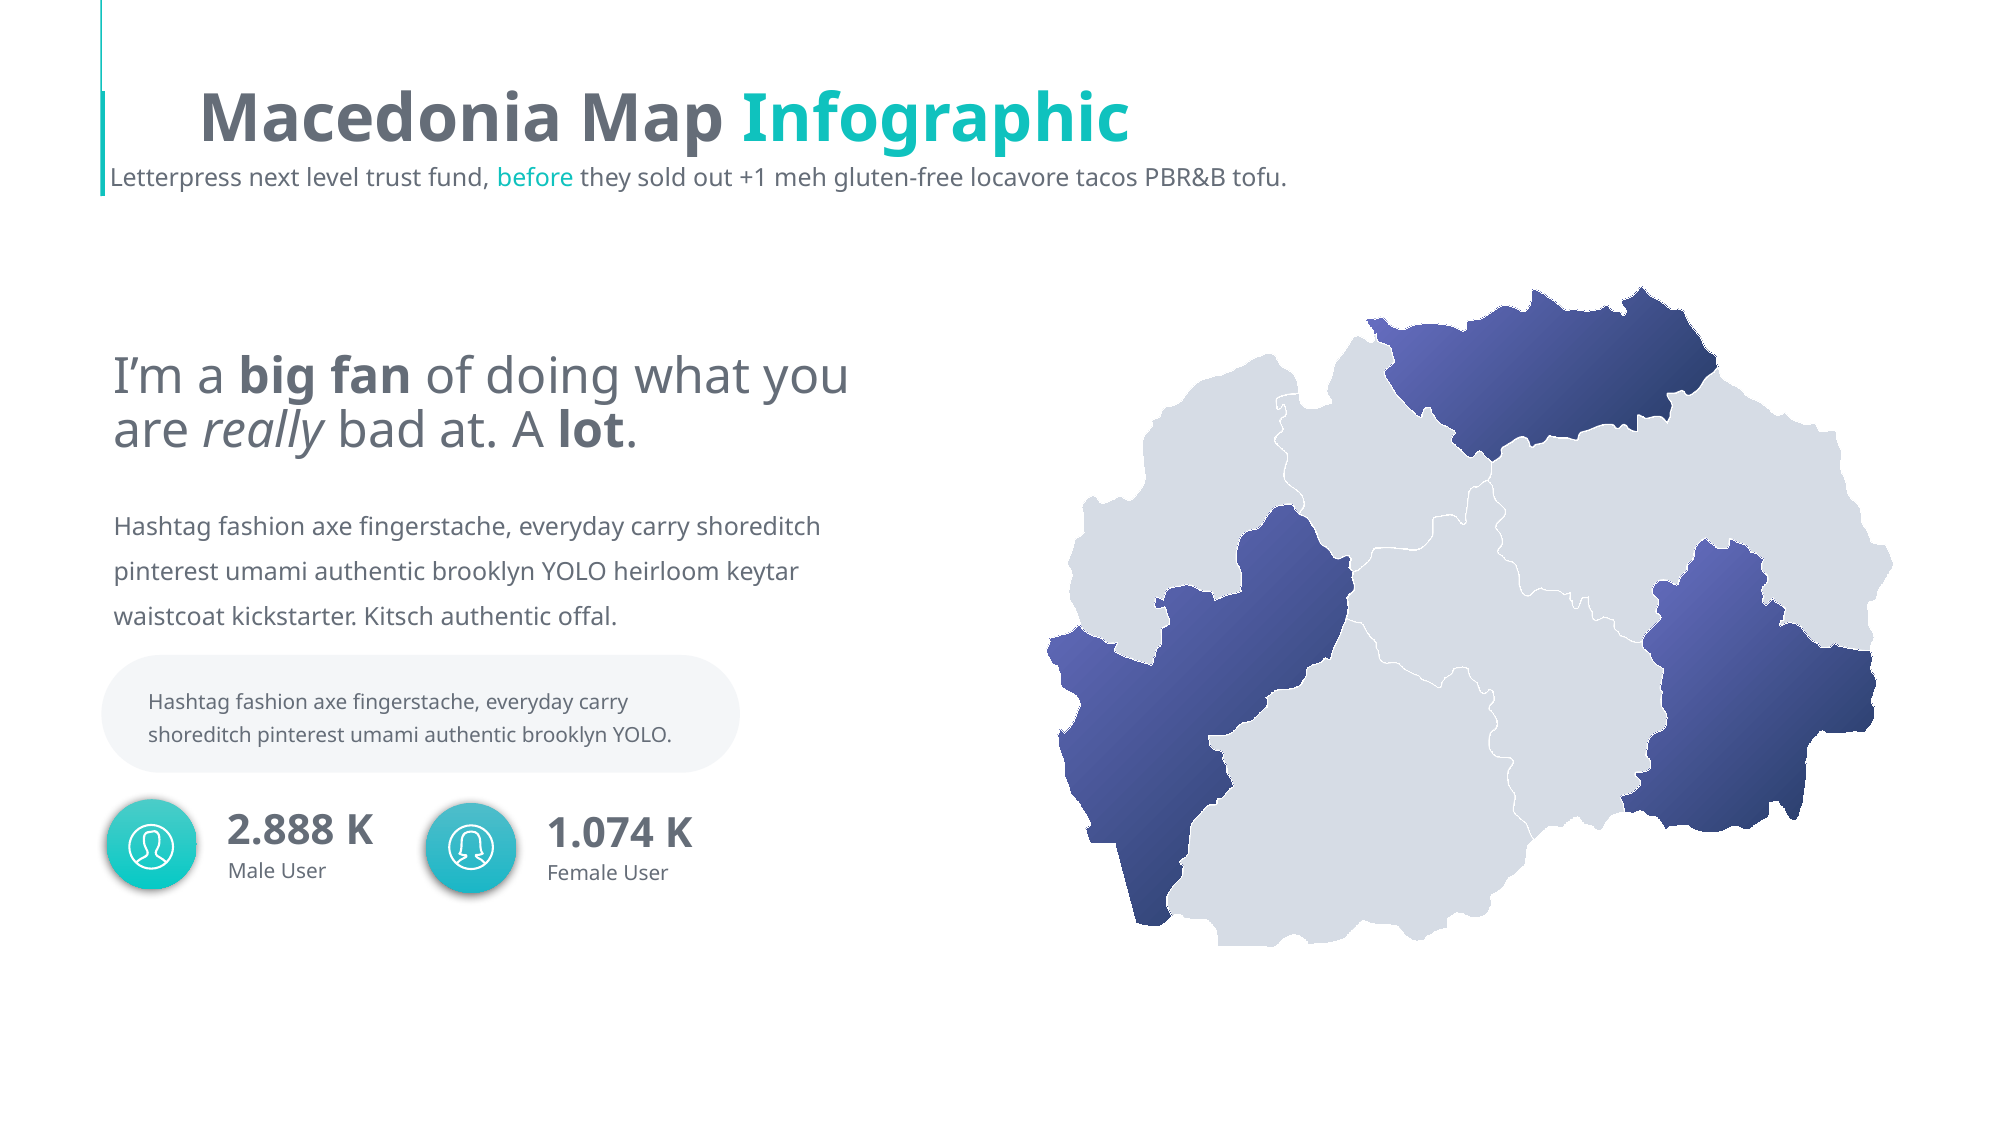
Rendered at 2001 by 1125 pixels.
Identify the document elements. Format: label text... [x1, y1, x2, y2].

text_box Macedonia Map Infographic [183, 66, 1423, 162]
text_box Hashtag fashion axe fingerstache, everyday carry shoreditch pinterest umami authentic brooklyn YOLO. [100, 653, 741, 774]
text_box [106, 795, 383, 890]
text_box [426, 798, 703, 893]
text_box Hashtag fashion axe fingerstache, everyday carry shoreditch pinterest umami authentic brooklyn YOLO heirloom keytar waistcoat kickstarter. Kitsch authentic offal. [98, 488, 897, 638]
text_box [1046, 286, 1894, 948]
text_box I’m a big fan of doing what you are really bad at. A lot. [98, 343, 918, 467]
text_box Letterpress next level trust fund, before they sold out +1 meh gluten-free locavore tacos PBR&B tofu. [95, 154, 1310, 199]
